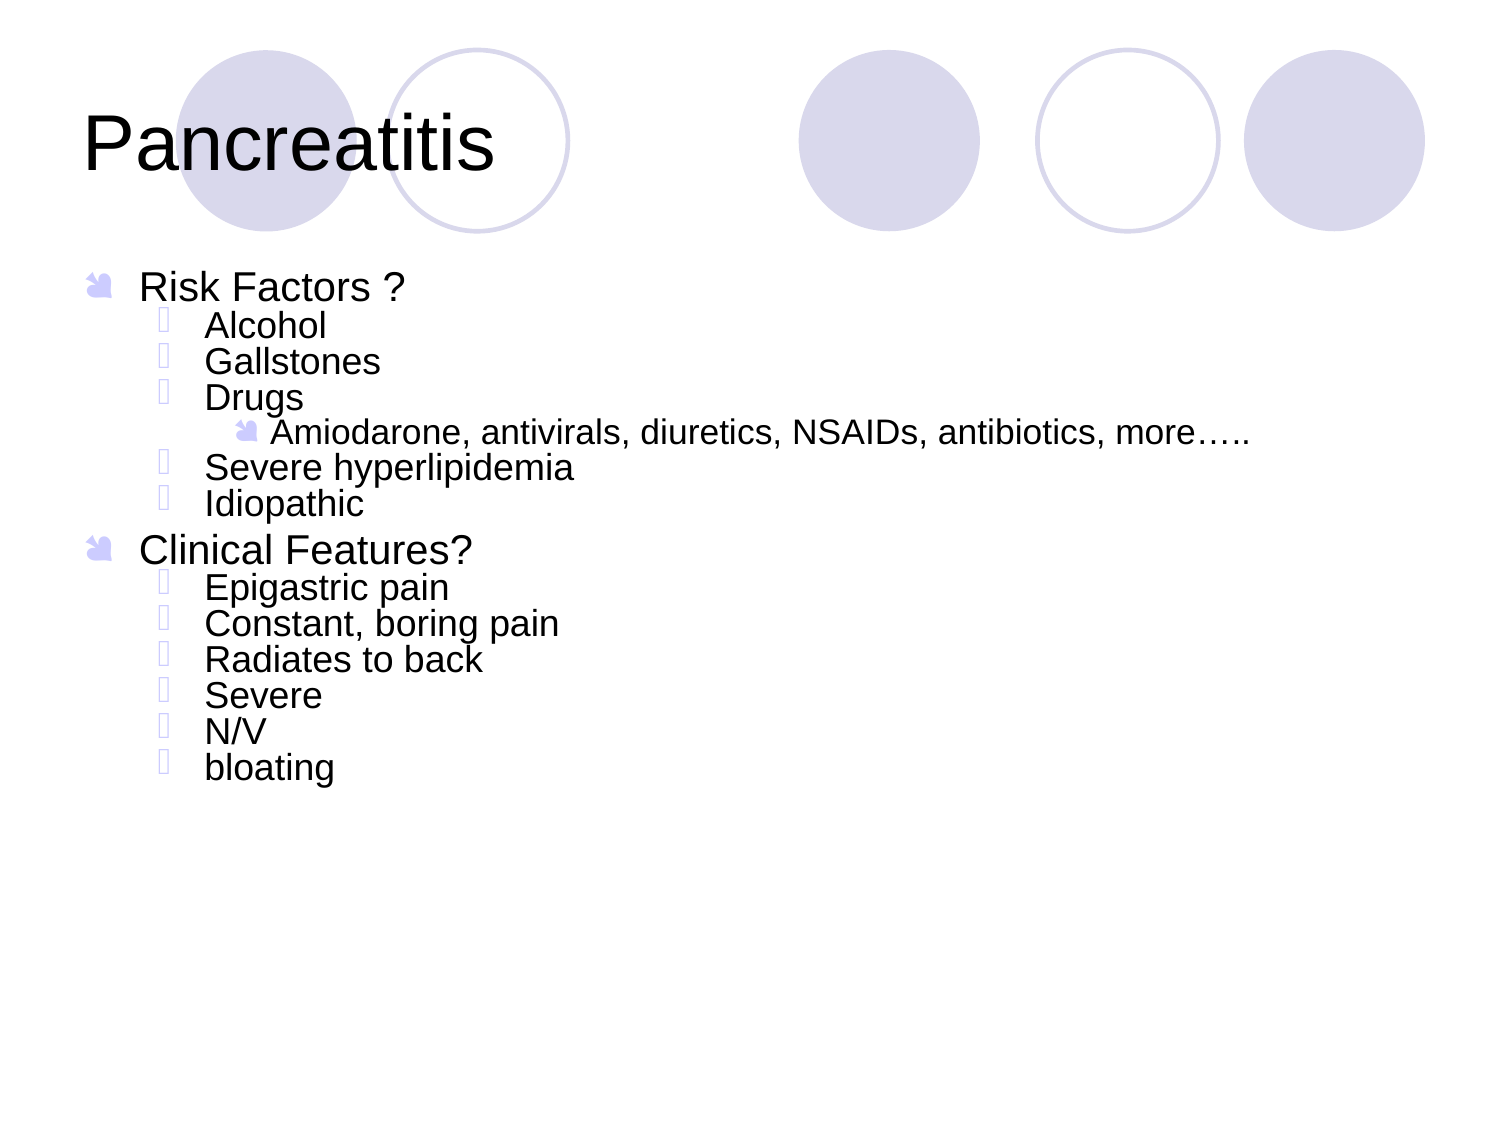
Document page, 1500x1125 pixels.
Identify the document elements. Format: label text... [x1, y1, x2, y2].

list Risk Factors ? Alcohol Gallstones Drugs Amiodarone, antivirals, diuretics, NSAIDs, antibiotics, more….. Severe hyperlipidemia Idiopathic Clinical Features? Epigastric pain Constant, boring pain Radiates to back Severe N/V bloating [74, 261, 1451, 1007]
title Pancreatitis [74, 44, 1426, 234]
